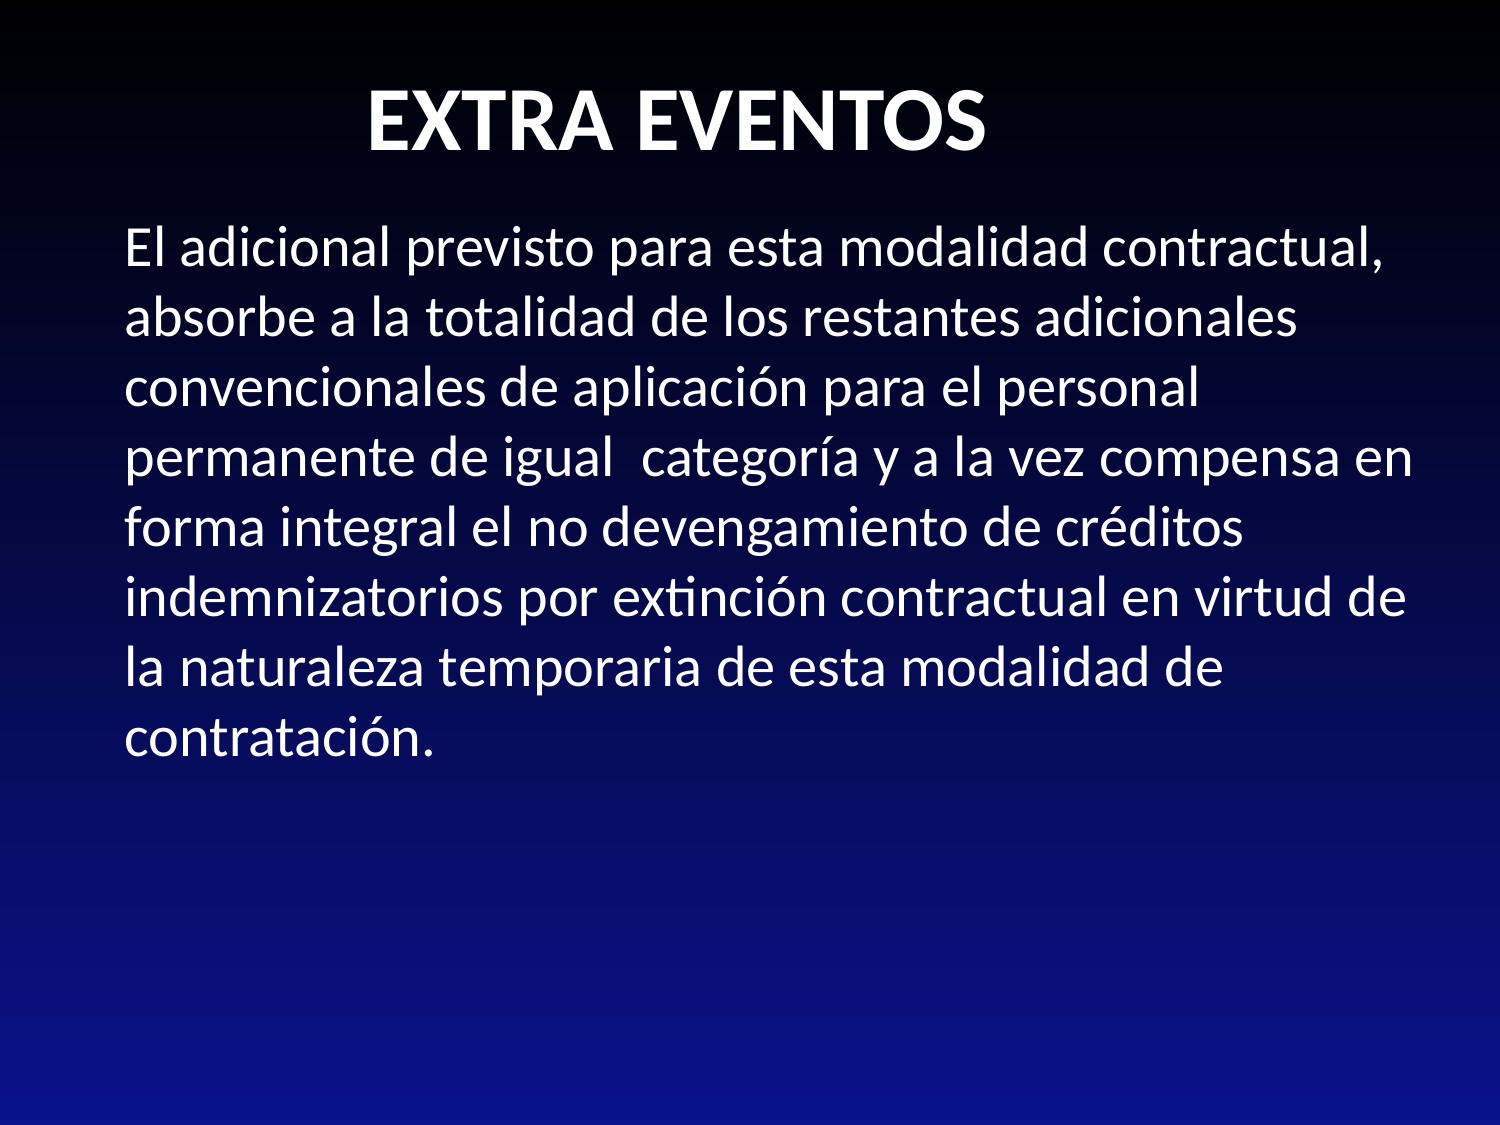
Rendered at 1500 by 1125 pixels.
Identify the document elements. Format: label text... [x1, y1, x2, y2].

title EXTRA EVENTOS [0, 58, 1376, 213]
list El adicional previsto para esta modalidad contractual, absorbe a la totalidad de los restantes adicionales convencionales de aplicación para el personal permanente de igual categoría y a la vez compensa en forma integral el no devengamiento de créditos indemnizatorios por extinción contractual en virtud de la naturaleza temporaria de esta modalidad de contratación. [124, 207, 1436, 951]
